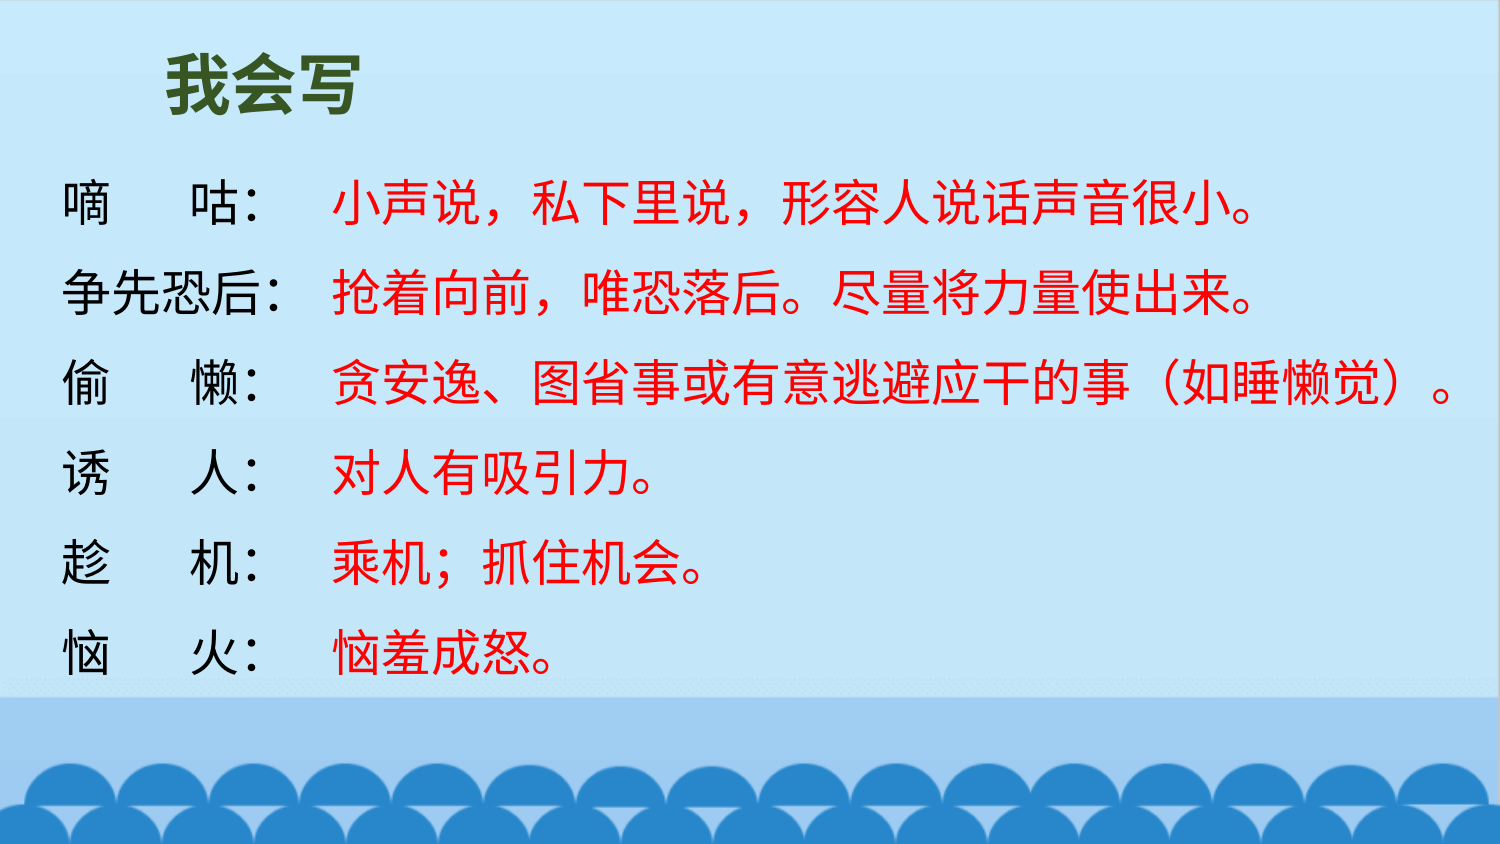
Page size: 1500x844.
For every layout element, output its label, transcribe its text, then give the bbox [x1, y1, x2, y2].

text_box 我会写 [149, 35, 380, 131]
picture [0, 0, 1500, 844]
text_box 嘀 咕： 争先恐后： 偷 懒： 诱 人： 趁 机： 恼 火： [46, 133, 302, 689]
text_box 小声说，私下里说，形容人说话声音很小。 抢着向前，唯恐落后。尽量将力量使出来。 贪安逸、图省事或有意逃避应干的事（如睡懒觉）。 对人有吸引力。 乘机；抓住机会。 恼羞成怒。 [316, 133, 1489, 689]
